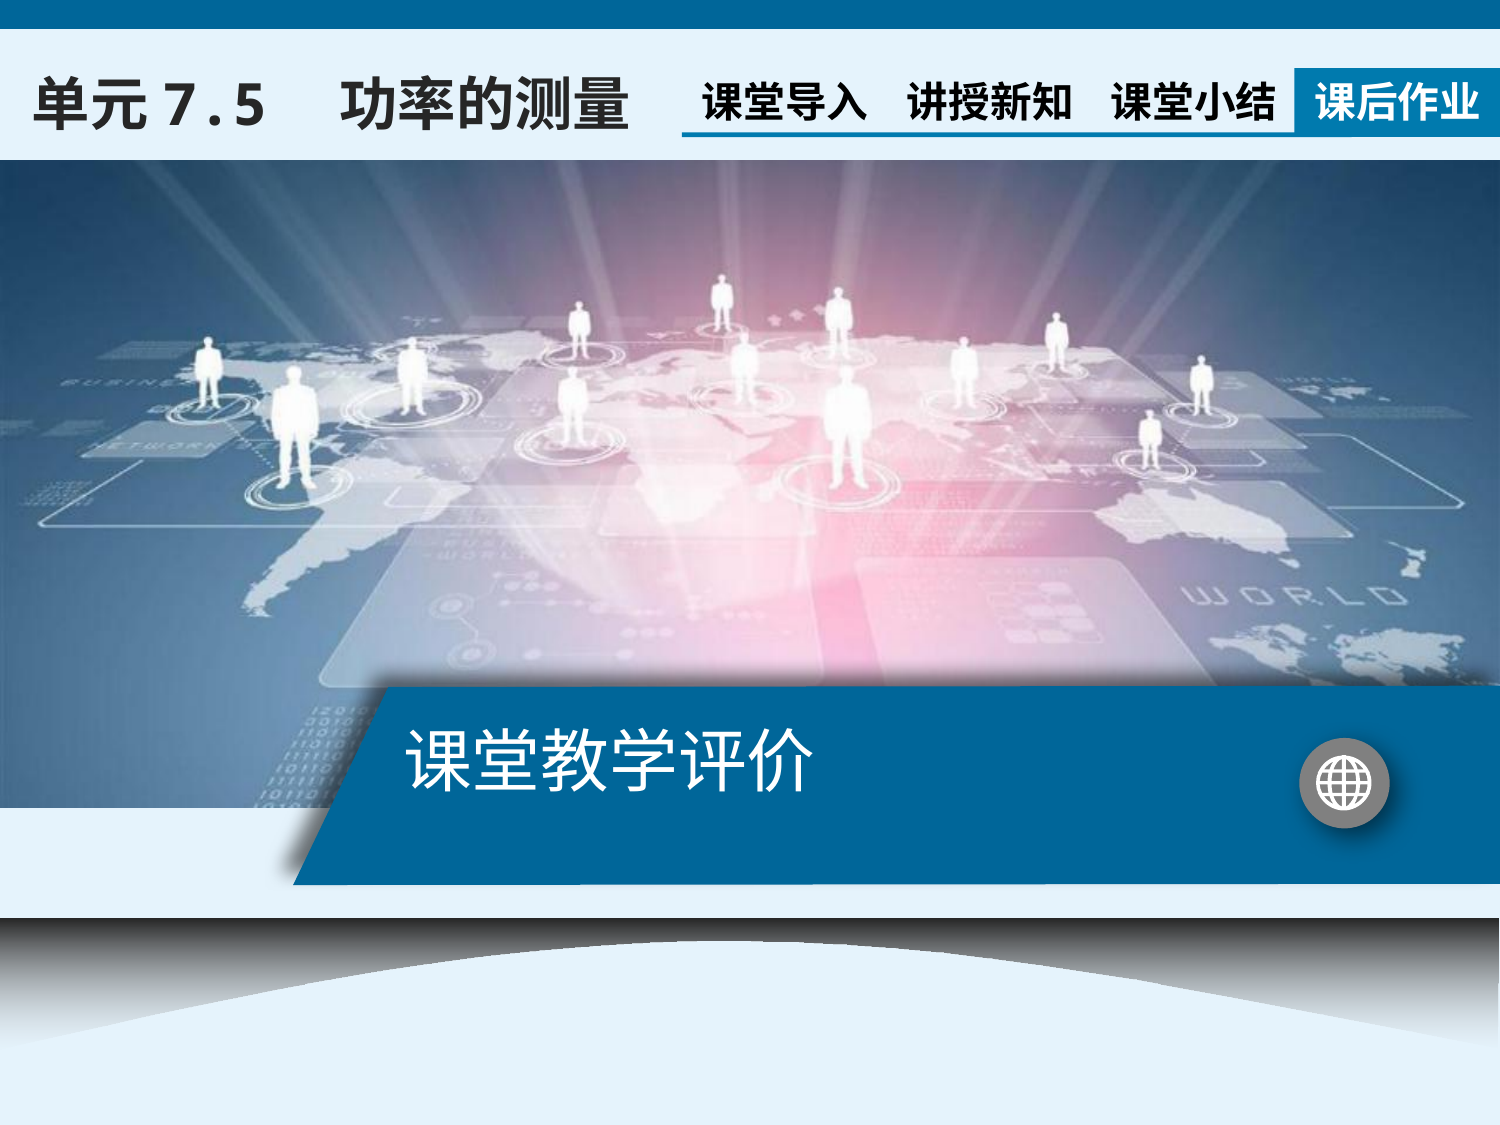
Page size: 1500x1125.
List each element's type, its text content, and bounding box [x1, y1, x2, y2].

picture [0, 160, 1500, 808]
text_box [16, 59, 1500, 146]
title 课堂教学评价 [388, 654, 1499, 809]
